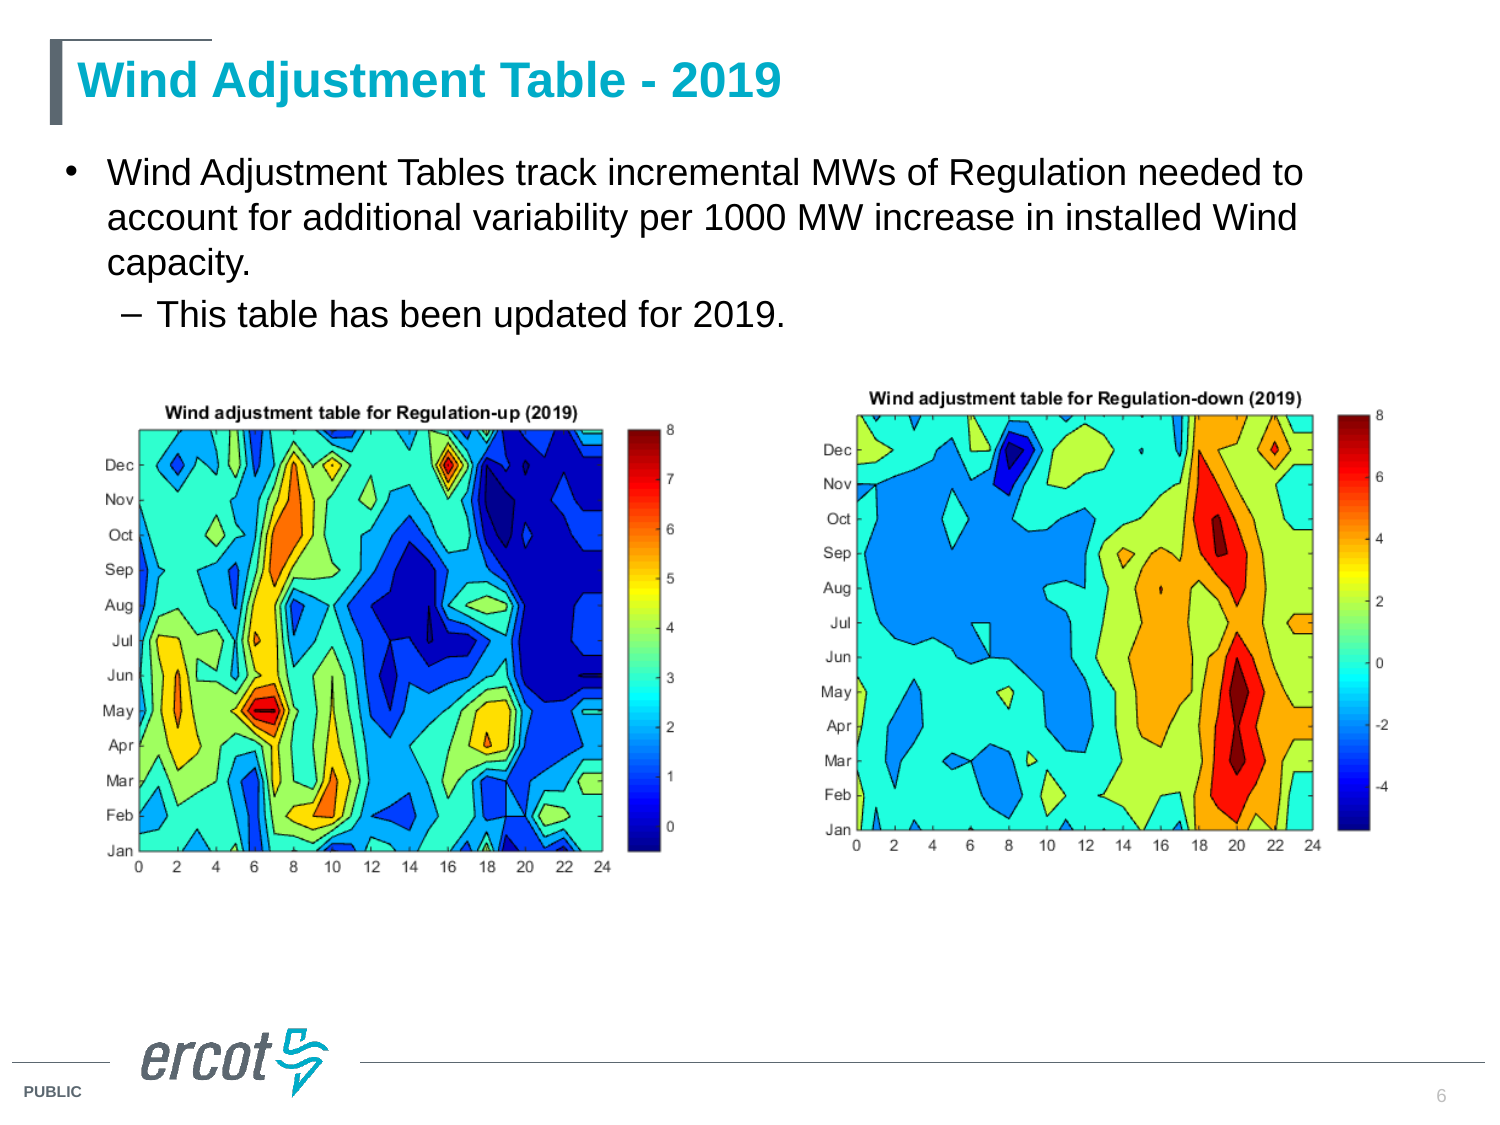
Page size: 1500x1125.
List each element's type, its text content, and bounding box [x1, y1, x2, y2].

list Wind Adjustment Tables track incremental MWs of Regulation needed to account for additional variability per 1000 MW increase in installed Wind capacity. This table has been updated for 2019. [50, 140, 1450, 972]
picture [62, 392, 751, 909]
picture [780, 378, 1458, 886]
title Wind Adjustment Table - 2019 [62, 39, 1450, 125]
picture [137, 1024, 332, 1100]
